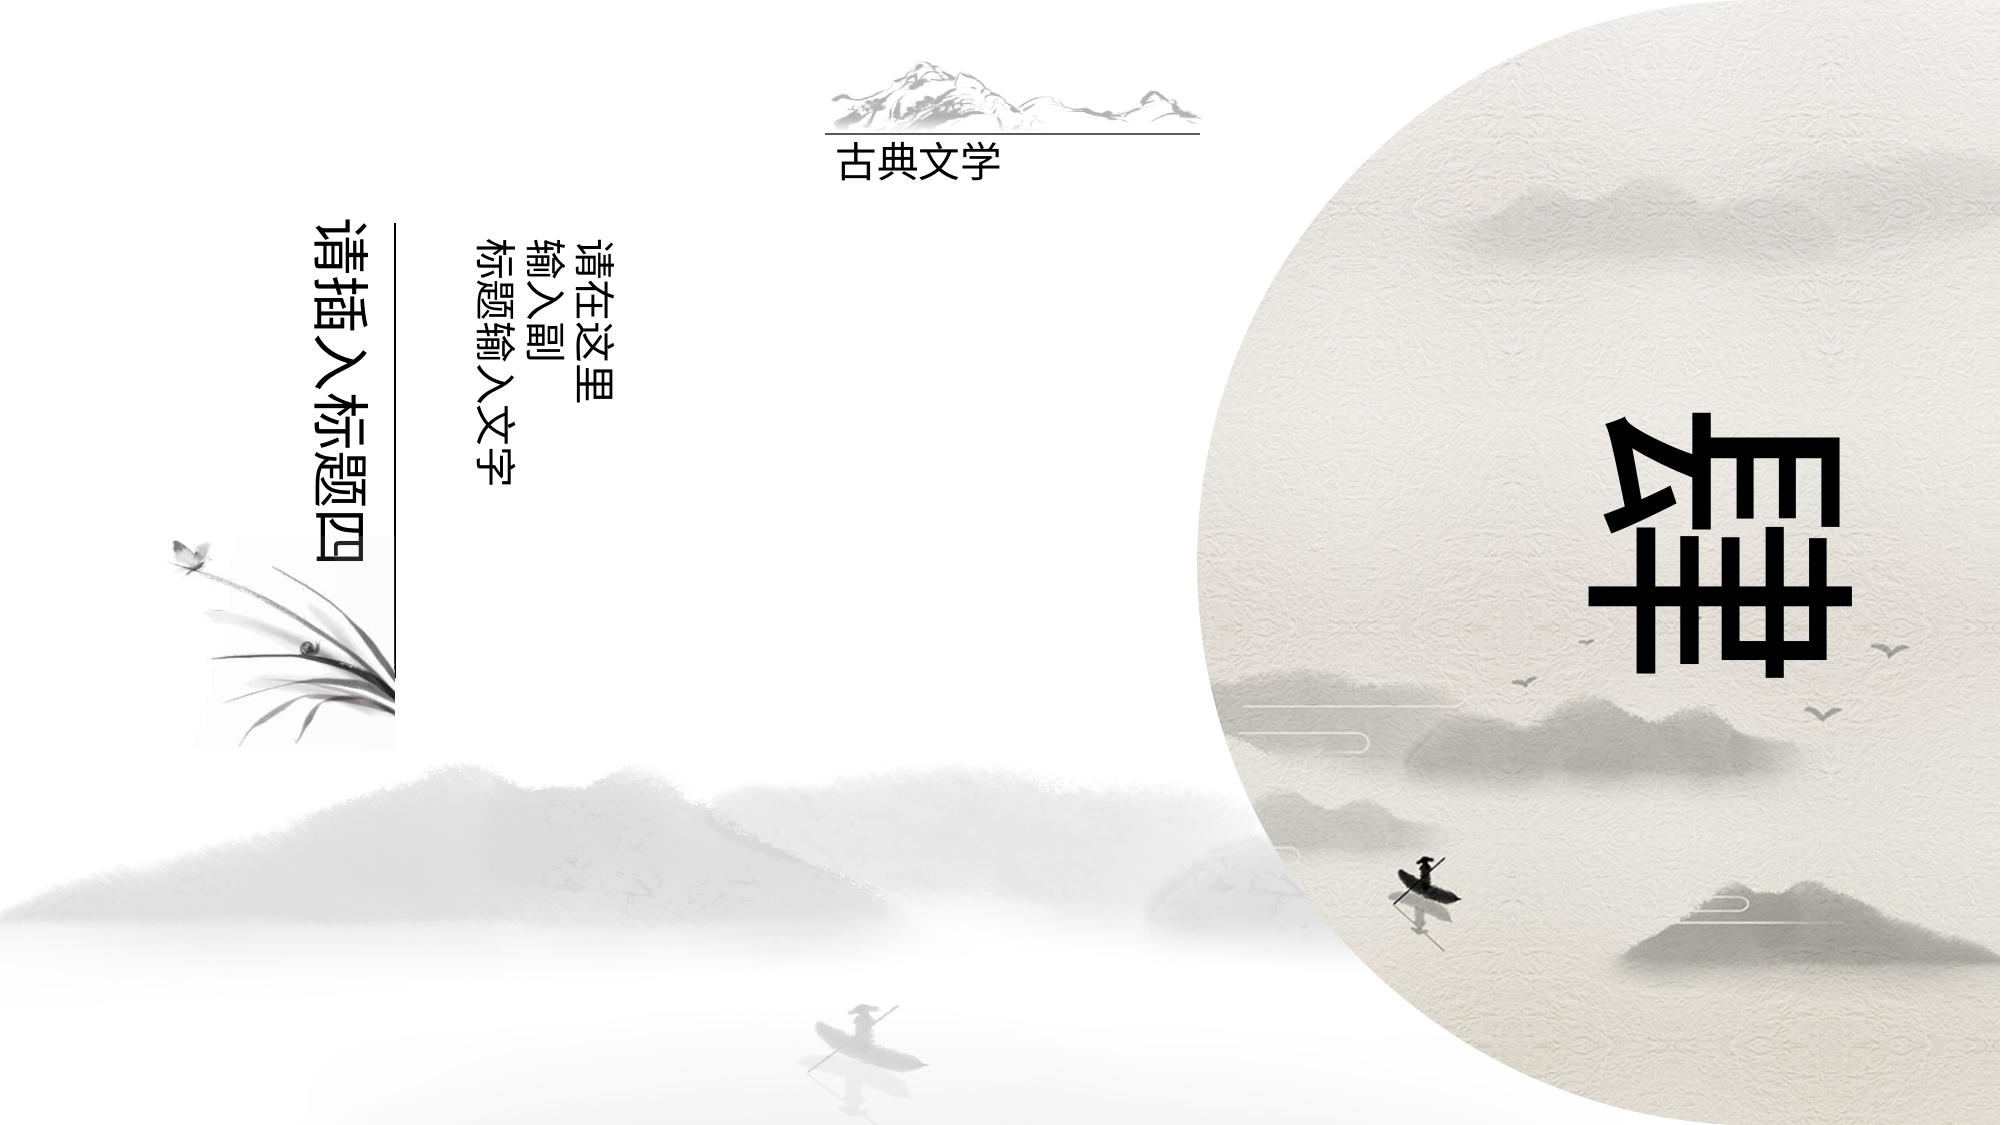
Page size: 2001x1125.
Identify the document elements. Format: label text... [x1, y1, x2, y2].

text_box 请在这里 输入副 标题输入文字 [447, 223, 630, 491]
text_box 请插入标题四 [283, 202, 385, 536]
text_box 肆 [1527, 386, 1907, 675]
picture [831, 36, 1222, 150]
text_box [1196, 0, 2000, 717]
picture [0, 536, 2000, 1125]
